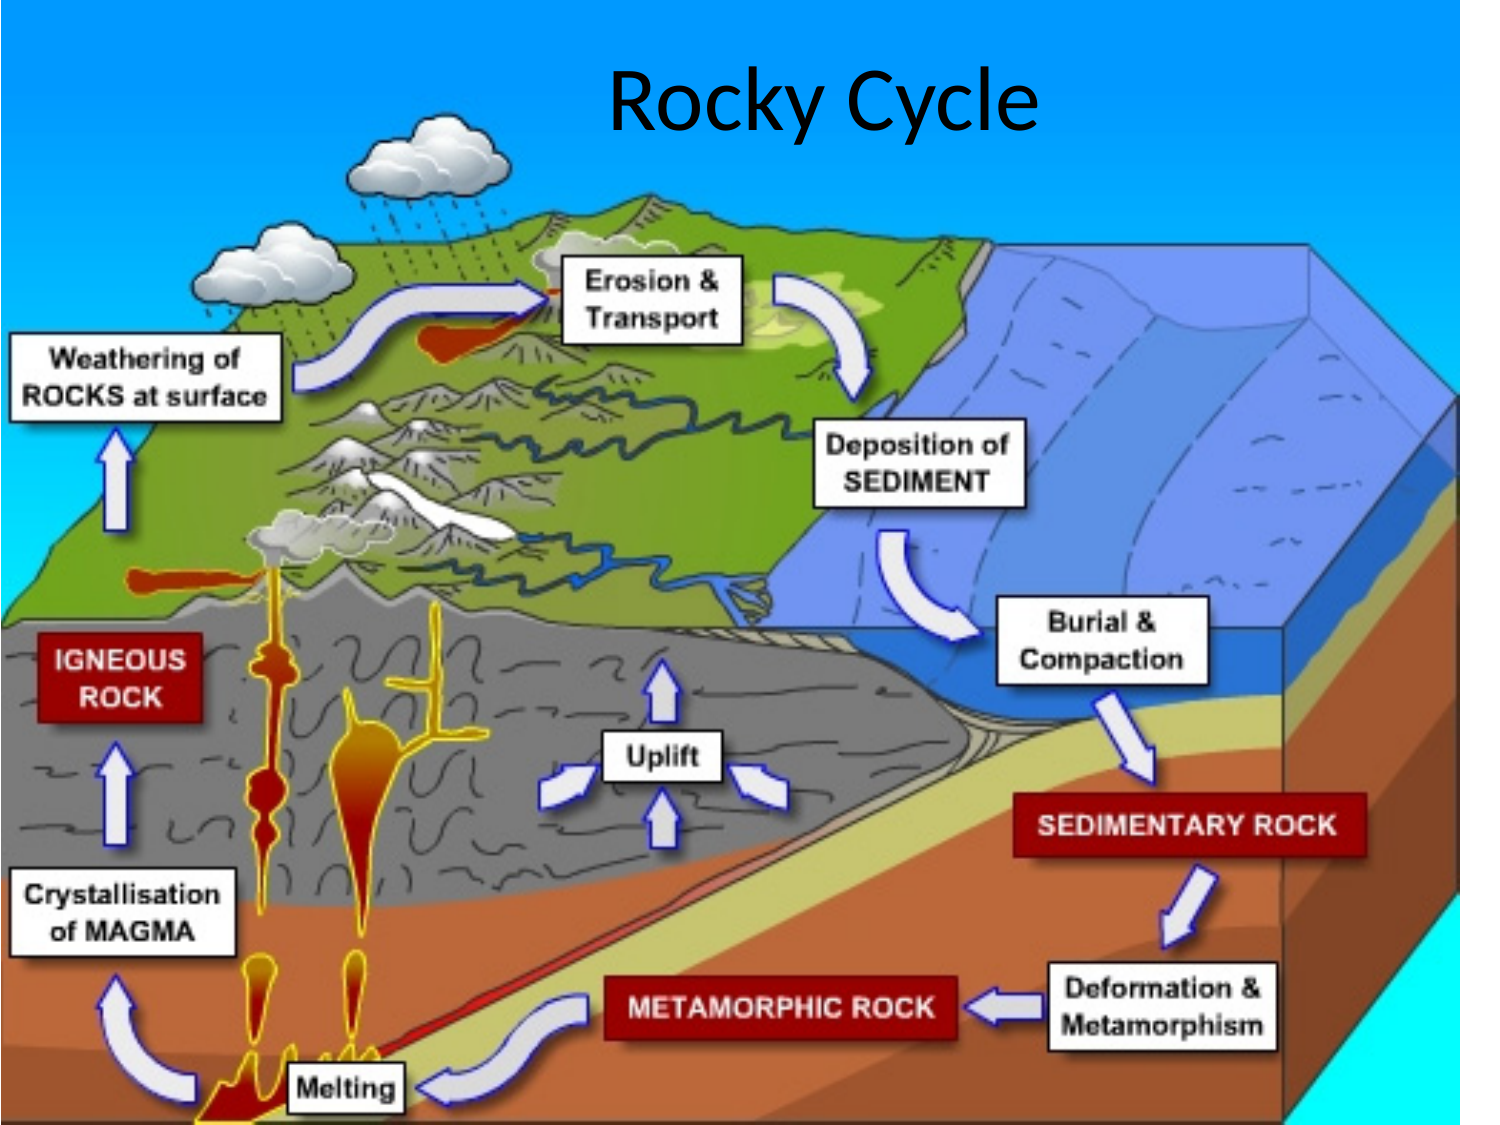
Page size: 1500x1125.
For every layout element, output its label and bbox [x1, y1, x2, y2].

list [0, 0, 1500, 1125]
